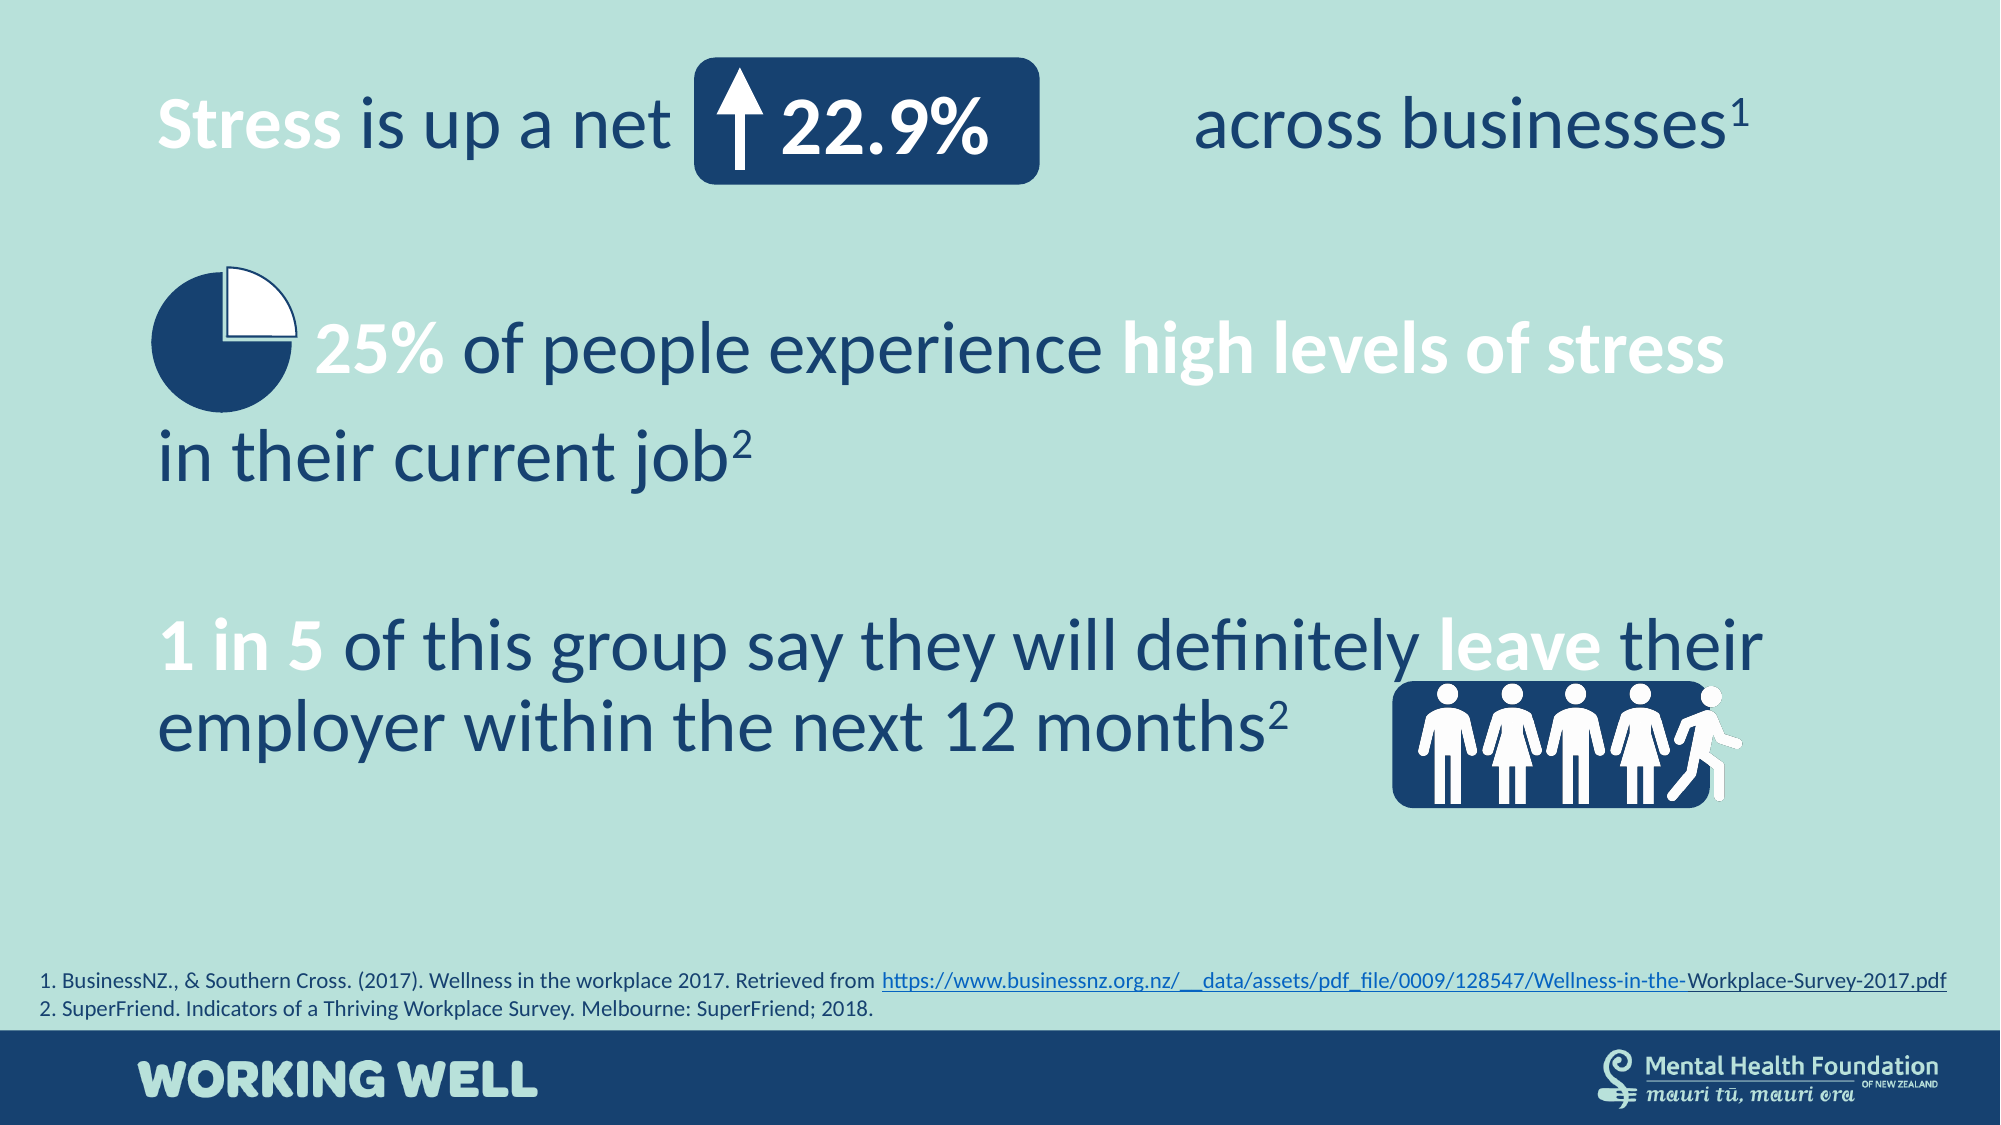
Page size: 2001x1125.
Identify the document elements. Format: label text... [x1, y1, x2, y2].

picture [137, 1060, 538, 1098]
text_box 1. BusinessNZ., & Southern Cross. (2017). Wellness in the workplace 2017. Retrieved from https://www.businessnz.org.nz/__data/assets/pdf_file/0009/128547/Wellness-in-the-Workplace-Survey-2017.pdf 2. SuperFriend. Indicators of a Thriving Workplace Survey. Melbourne: SuperFriend; 2018. [24, 958, 2000, 1029]
list Stress is up a net across businesses1 25% of people experience high levels of stress in their current job2 1 in 5 of this group say they will definitely leave their employer within the next 12 months2 [142, 76, 1837, 930]
picture [1597, 1049, 1938, 1109]
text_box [100, 257, 348, 422]
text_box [1383, 678, 1769, 808]
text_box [694, 57, 1040, 186]
